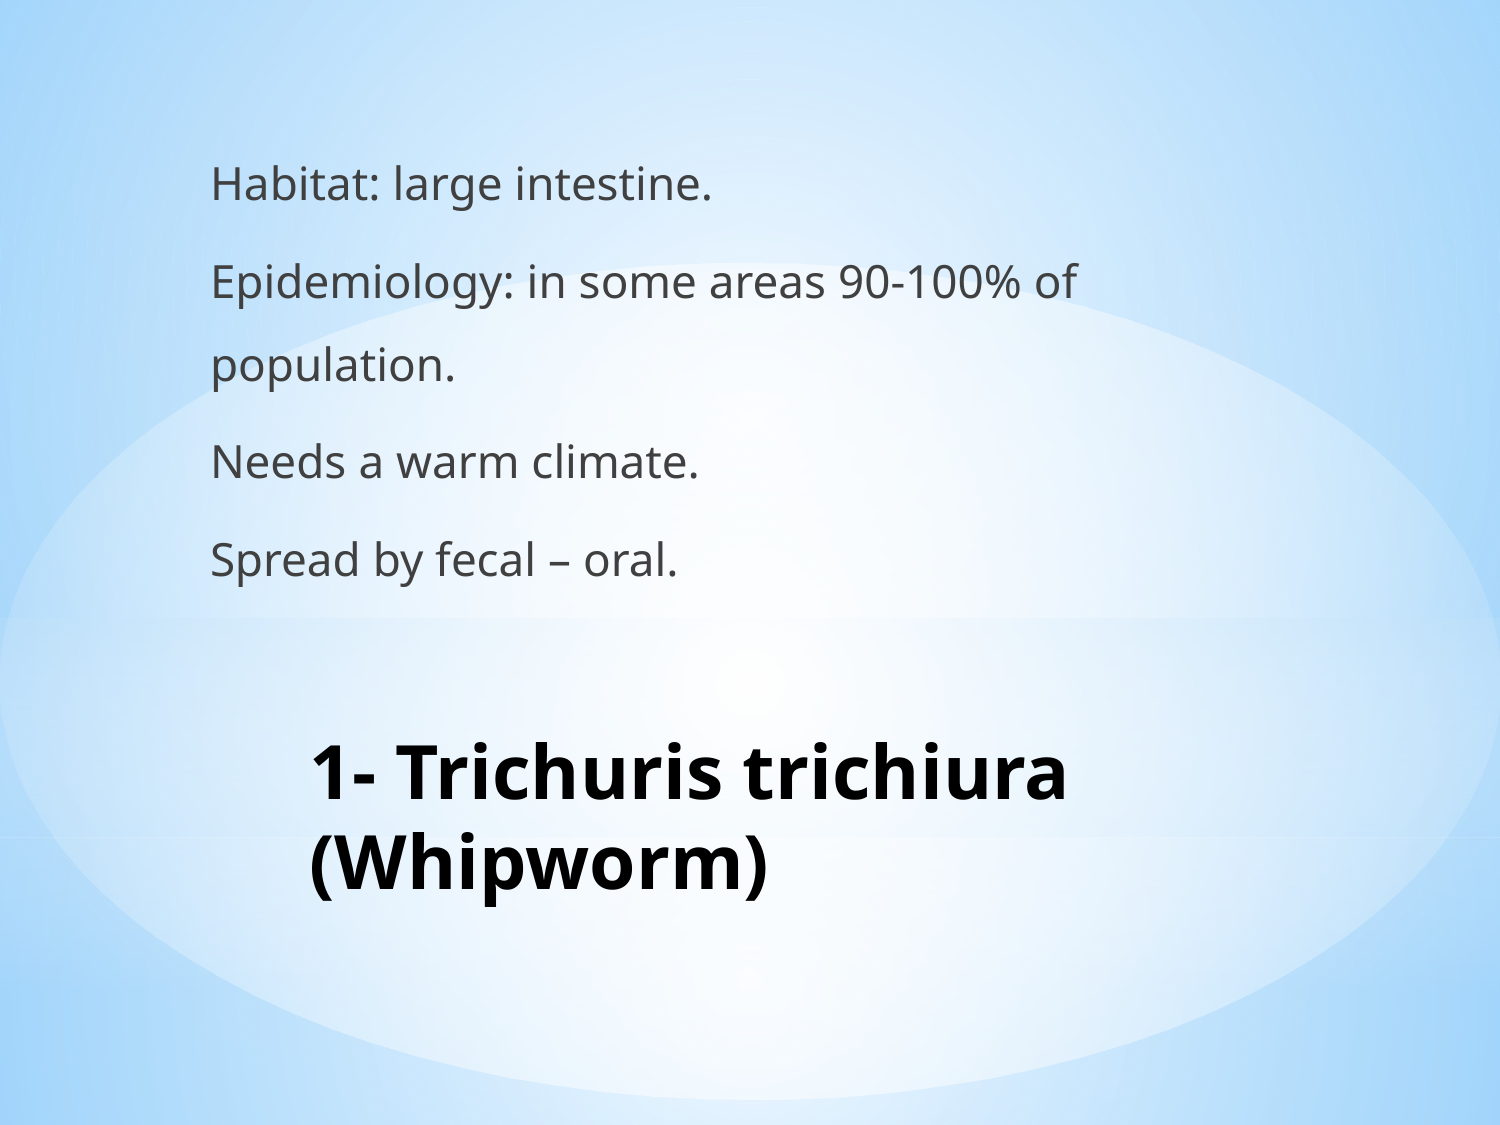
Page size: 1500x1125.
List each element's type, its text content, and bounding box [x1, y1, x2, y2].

title 1- Trichuris trichiura (Whipworm) [294, 717, 1363, 905]
list Habitat: large intestine. Epidemiology: in some areas 90-100% of population. Needs a warm climate. Spread by fecal – oral. [187, 120, 1238, 690]
